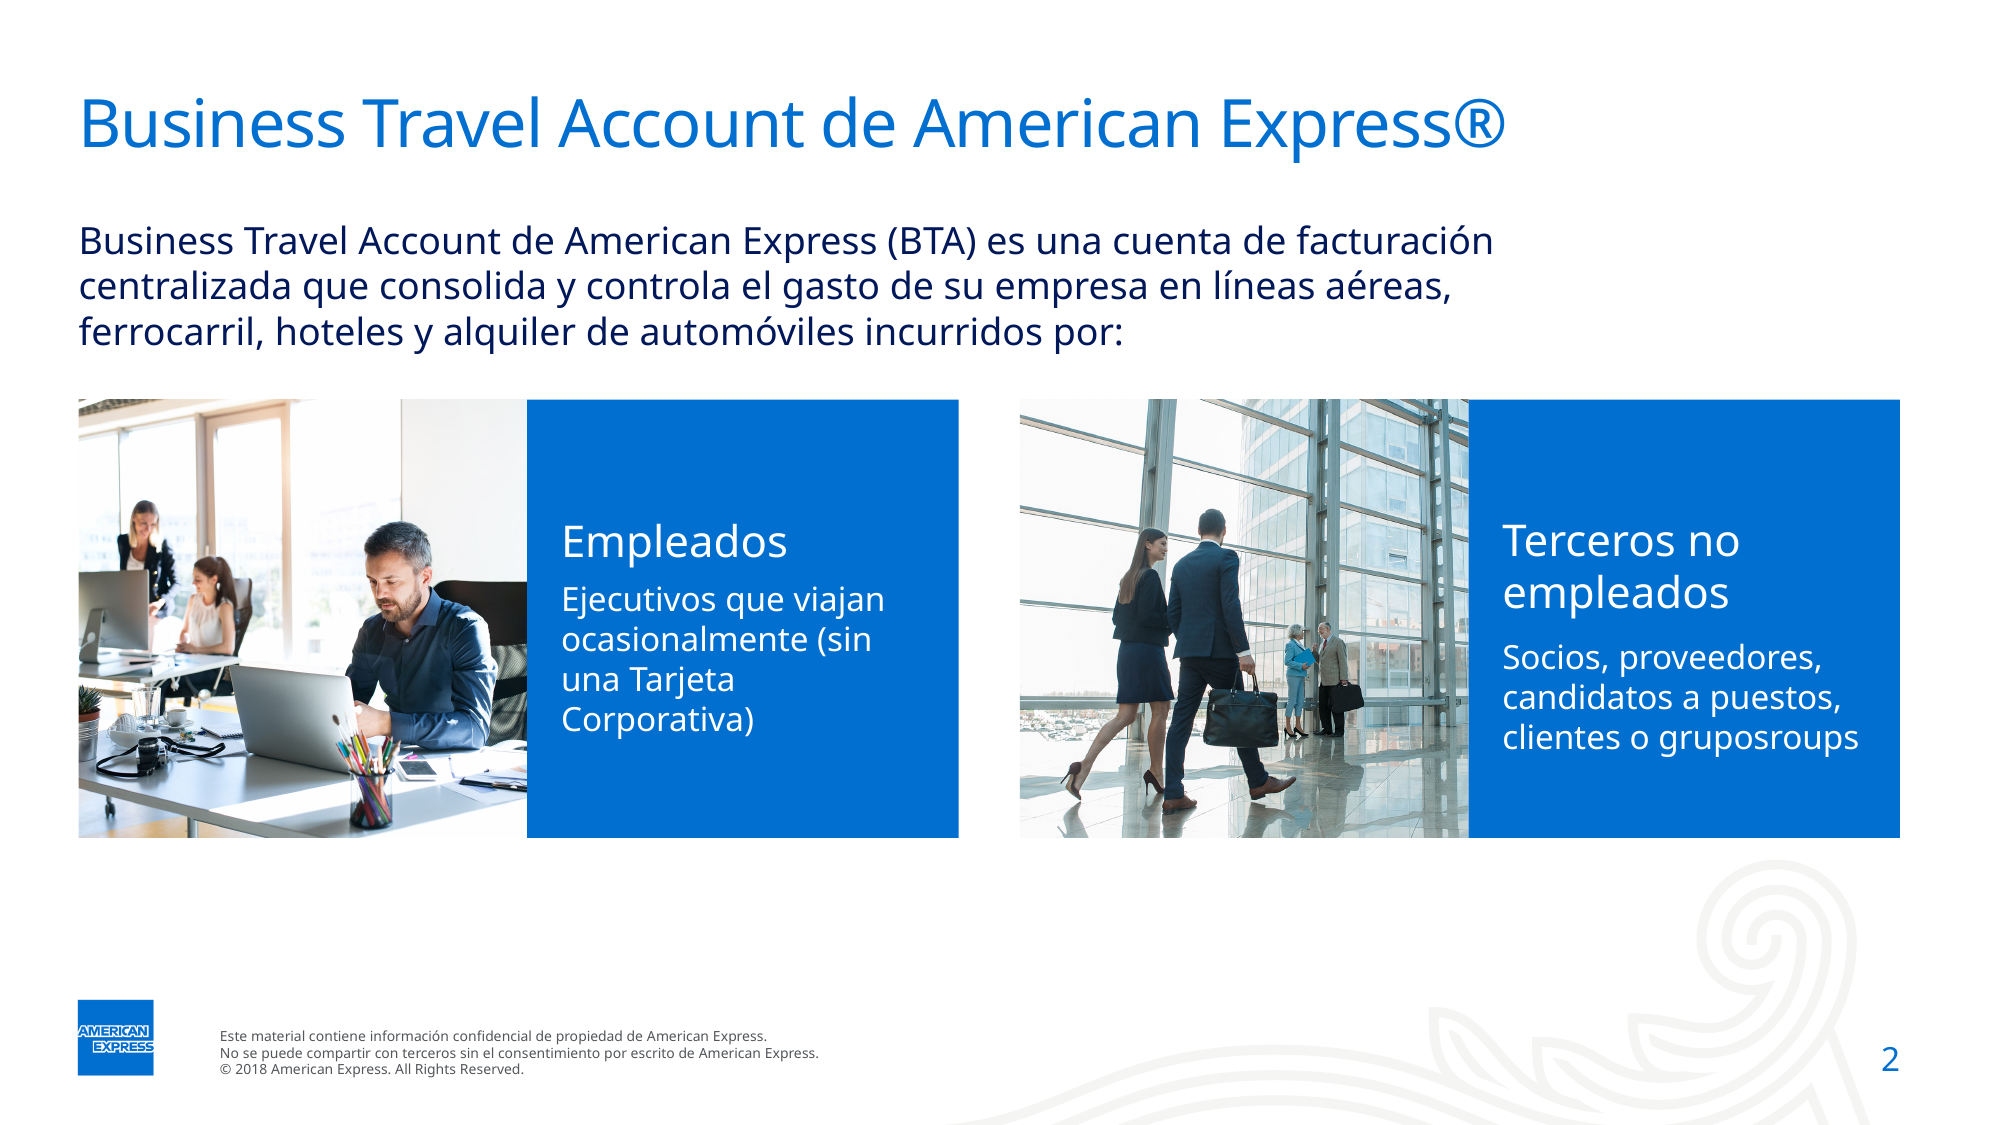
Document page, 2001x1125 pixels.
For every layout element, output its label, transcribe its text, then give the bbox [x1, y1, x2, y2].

picture [65, 987, 166, 1088]
list Business Travel Account de American Express (BTA) es una cuenta de facturación centralizada que consolida y controla el gasto de su empresa en líneas aéreas, ferrocarril, hoteles y alquiler de automóviles incurridos por: [78, 278, 1506, 320]
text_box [1019, 399, 1900, 838]
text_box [78, 399, 959, 838]
title Business Travel Account de American Express® [78, 90, 1879, 278]
slide_number 2 [1800, 1033, 1900, 1084]
